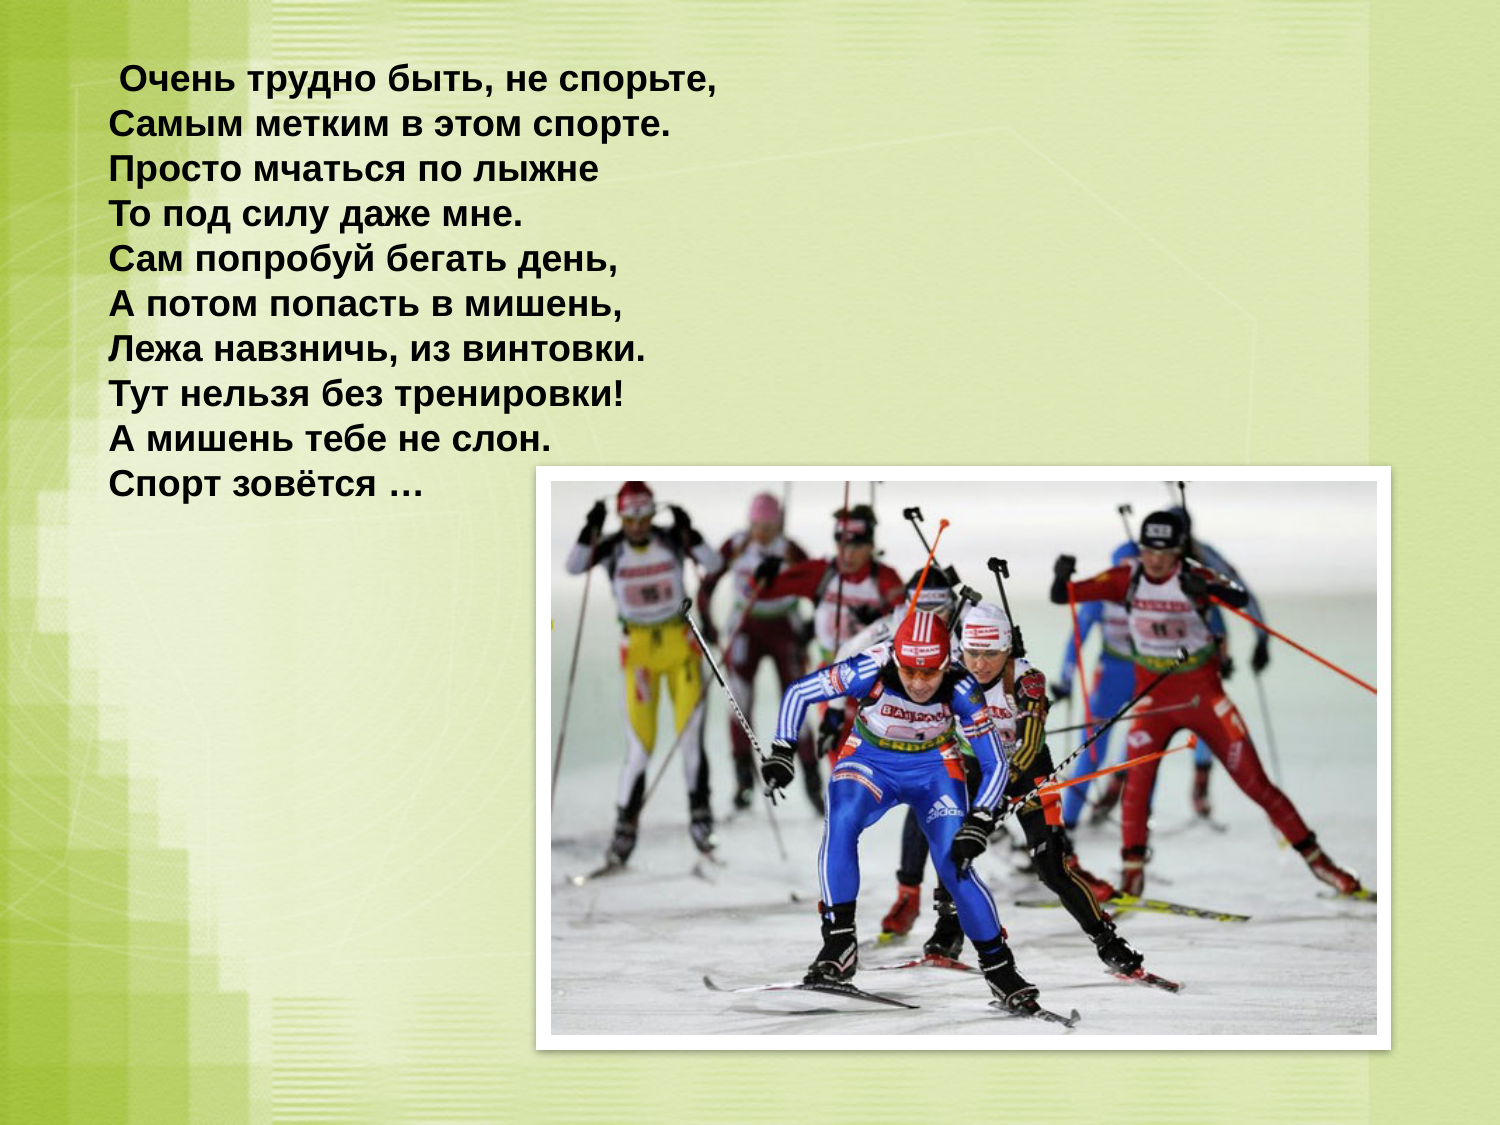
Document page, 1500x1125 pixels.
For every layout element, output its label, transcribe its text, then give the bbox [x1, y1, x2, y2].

picture [0, 0, 1500, 1125]
text_box Очень трудно быть, не спорьте, Самым метким в этом спорте. Просто мчаться по лыжне То под силу даже мне. Сам попробуй бегать день, А потом попасть в мишень, Лежа навзничь, из винтовки. Тут нельзя без тренировки! А мишень тебе не слон. Спорт зовётся … [93, 46, 891, 602]
